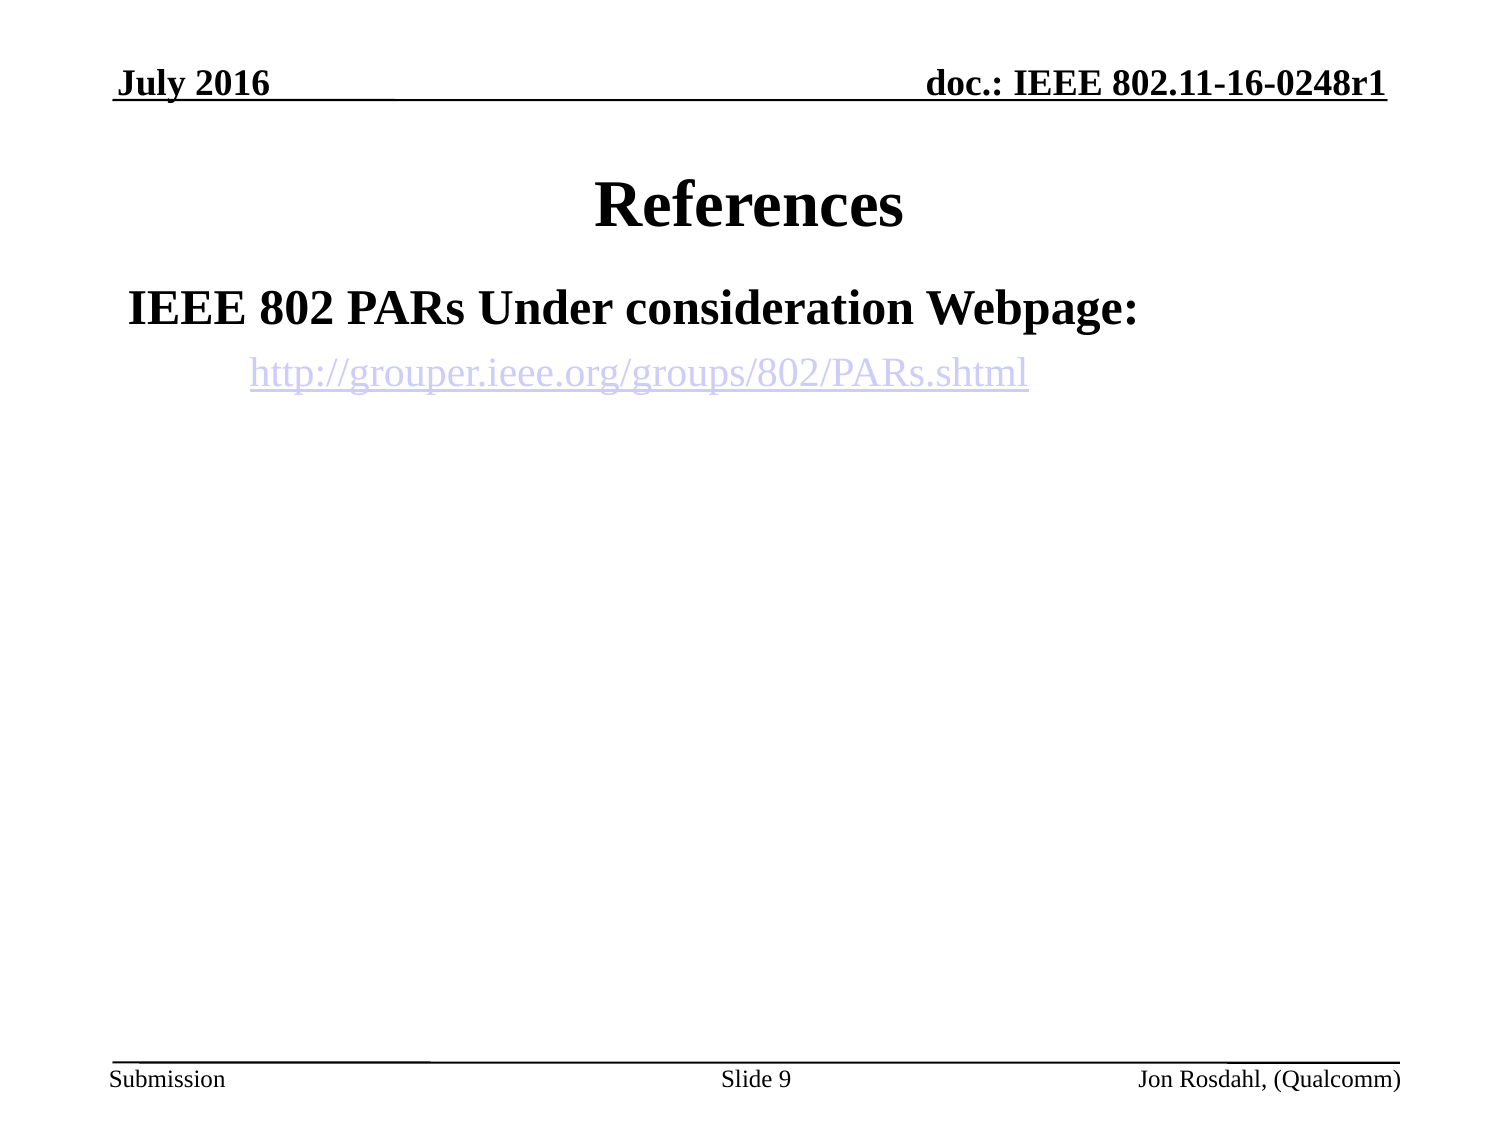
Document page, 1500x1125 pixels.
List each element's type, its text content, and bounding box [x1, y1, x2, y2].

list IEEE 802 PARs Under consideration Webpage: http://grouper.ieee.org/groups/802/PARs.shtml [112, 266, 1388, 1016]
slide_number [116, 58, 507, 104]
title References [112, 112, 1388, 266]
footer Jon Rosdahl, (Qualcomm) [1019, 1061, 1402, 1093]
slide_number Slide 9 [712, 1061, 800, 1123]
